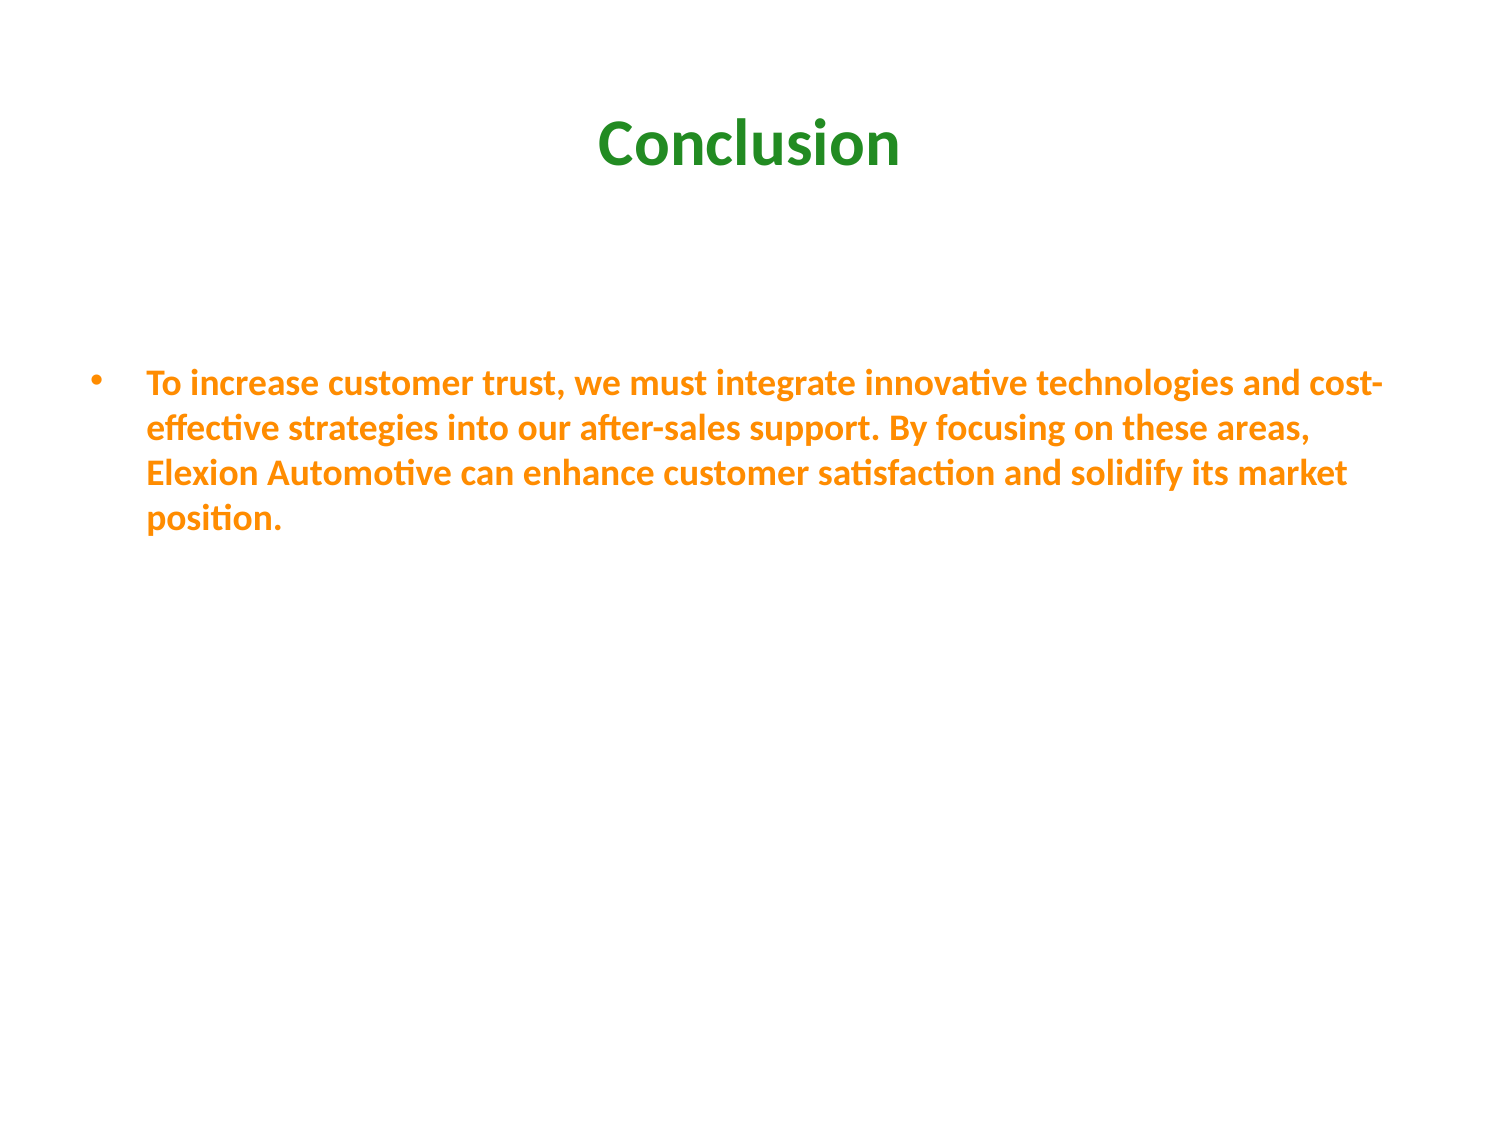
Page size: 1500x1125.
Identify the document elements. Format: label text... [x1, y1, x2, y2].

title Conclusion [75, 45, 1425, 233]
list To increase customer trust, we must integrate innovative technologies and cost-effective strategies into our after-sales support. By focusing on these areas, Elexion Automotive can enhance customer satisfaction and solidify its market position. [75, 262, 1425, 1005]
